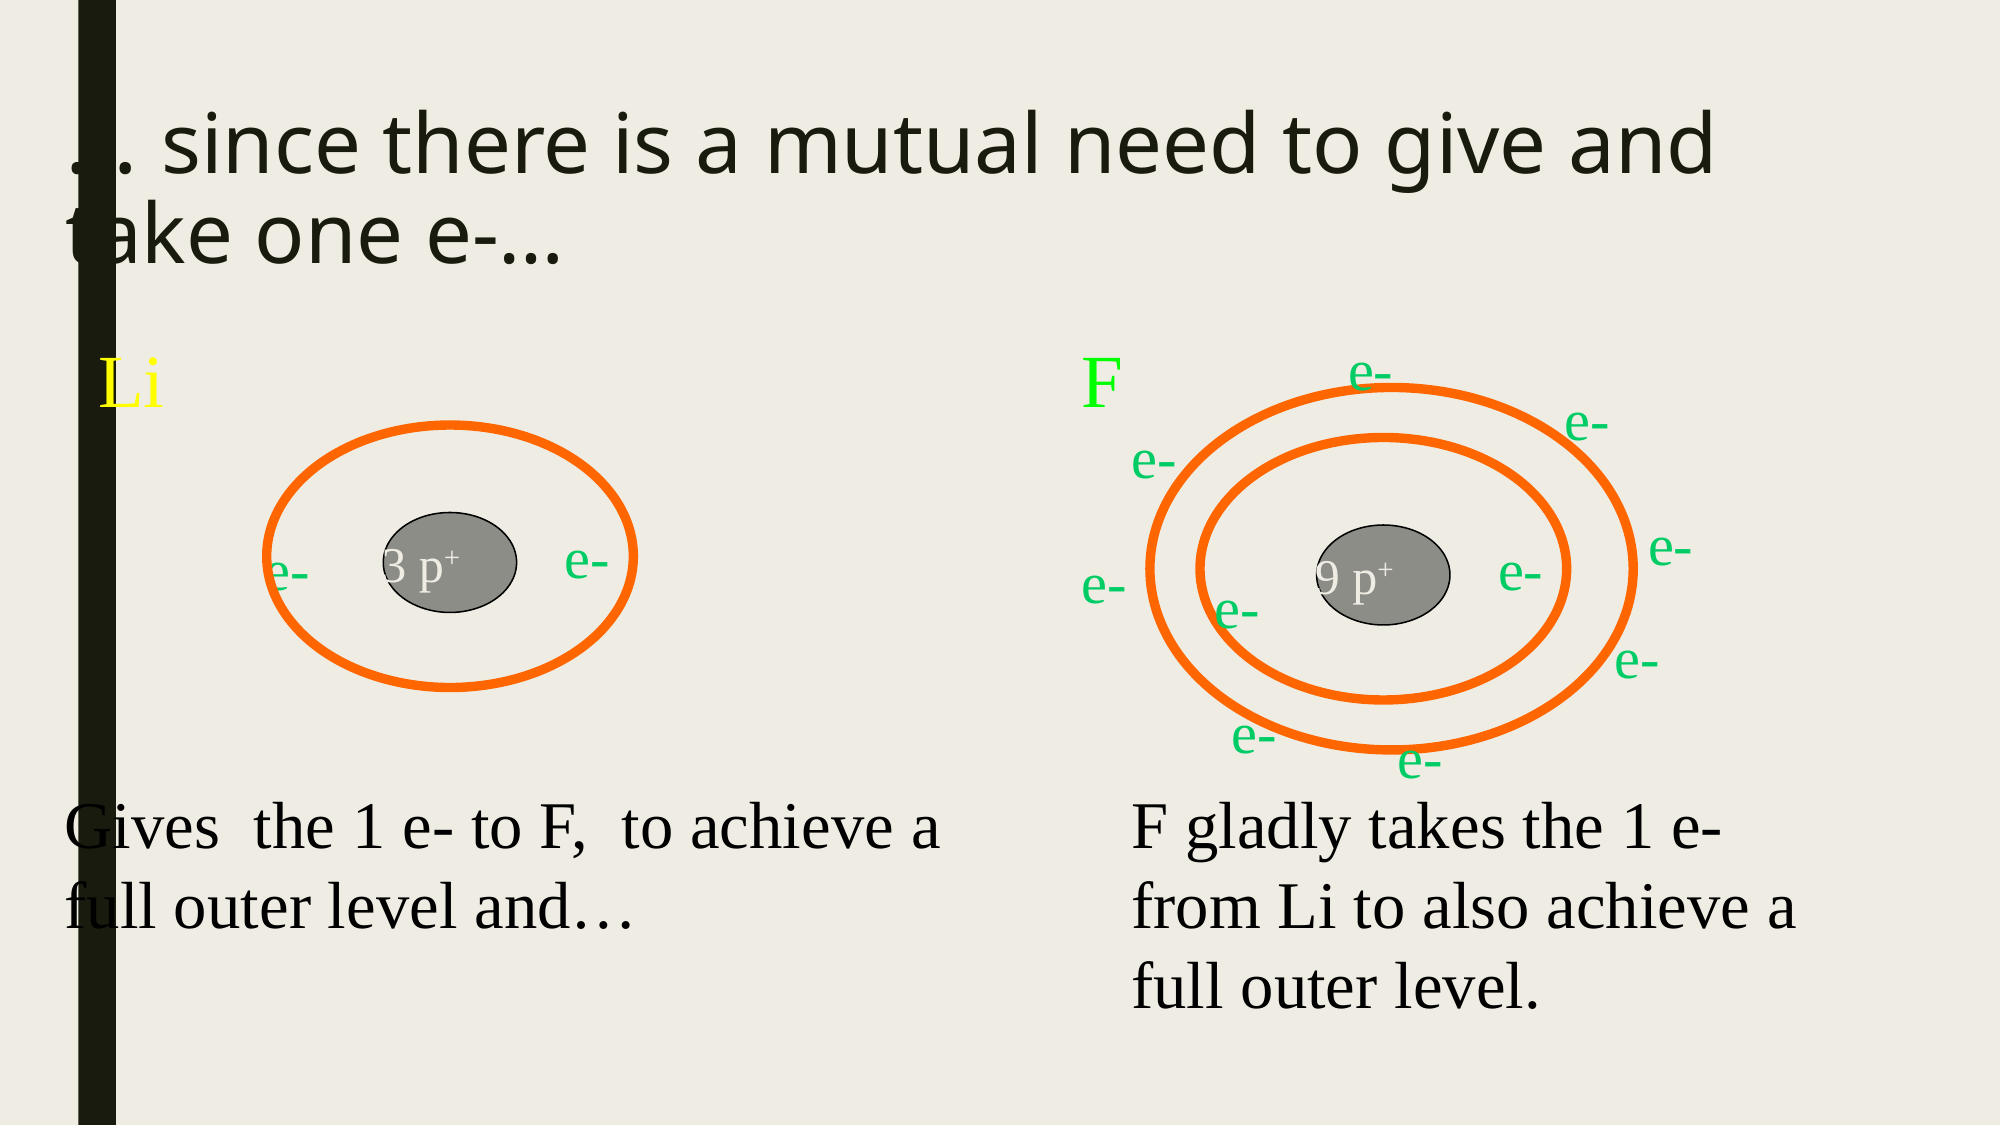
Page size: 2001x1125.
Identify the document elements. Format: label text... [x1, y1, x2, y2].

text_box F gladly takes the 1 e- from Li to also achieve a full outer level. [1116, 774, 1884, 1030]
text_box Gives the 1 e- to F, to achieve a full outer level and… [50, 774, 1017, 950]
title … since there is a mutual need to give and take one e-… [50, 87, 1918, 275]
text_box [83, 324, 667, 688]
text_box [1066, 324, 1750, 798]
